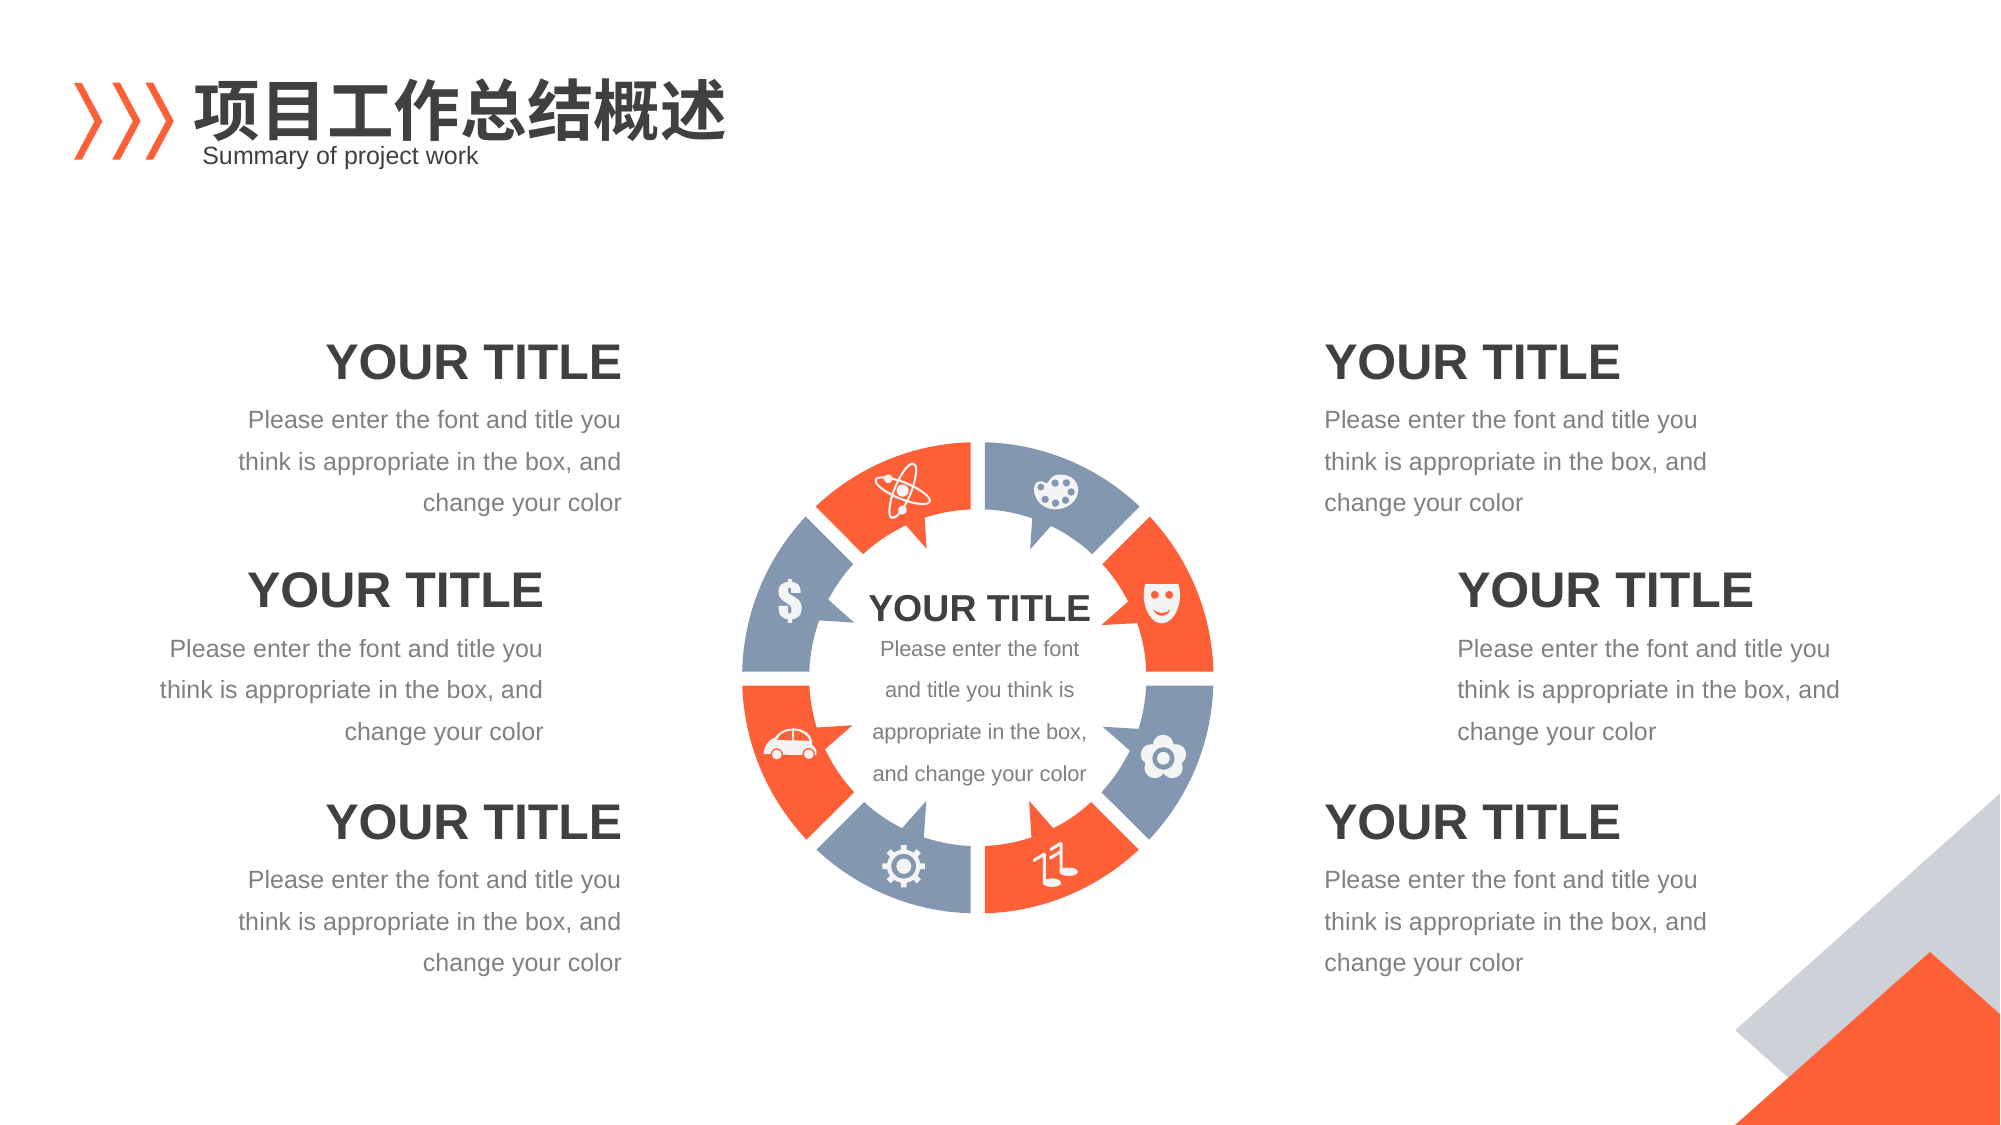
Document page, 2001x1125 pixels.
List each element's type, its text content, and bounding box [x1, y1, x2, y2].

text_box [73, 82, 174, 160]
text_box Please enter the font and title you think is appropriate in the box, and change your color [178, 844, 638, 985]
text_box Please enter the font and title you think is appropriate in the box, and change your color [100, 613, 559, 753]
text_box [742, 442, 1214, 914]
text_box [1733, 792, 2000, 1077]
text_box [178, 61, 771, 178]
text_box Please enter the font and title you think is appropriate in the box, and change your color [1442, 613, 1901, 753]
text_box YOUR TITLE [291, 781, 638, 844]
text_box YOUR TITLE [1309, 781, 1656, 844]
text_box YOUR TITLE [291, 321, 638, 384]
text_box YOUR TITLE [1309, 321, 1656, 384]
text_box YOUR TITLE [212, 550, 559, 613]
text_box Please enter the font and title you think is appropriate in the box, and change your color [1309, 844, 1768, 985]
text_box [1733, 950, 2000, 1125]
text_box Please enter the font and title you think is appropriate in the box, and change your color [1309, 384, 1768, 525]
text_box YOUR TITLE [1442, 550, 1789, 613]
text_box Please enter the font and title you think is appropriate in the box, and change your color [178, 384, 638, 525]
